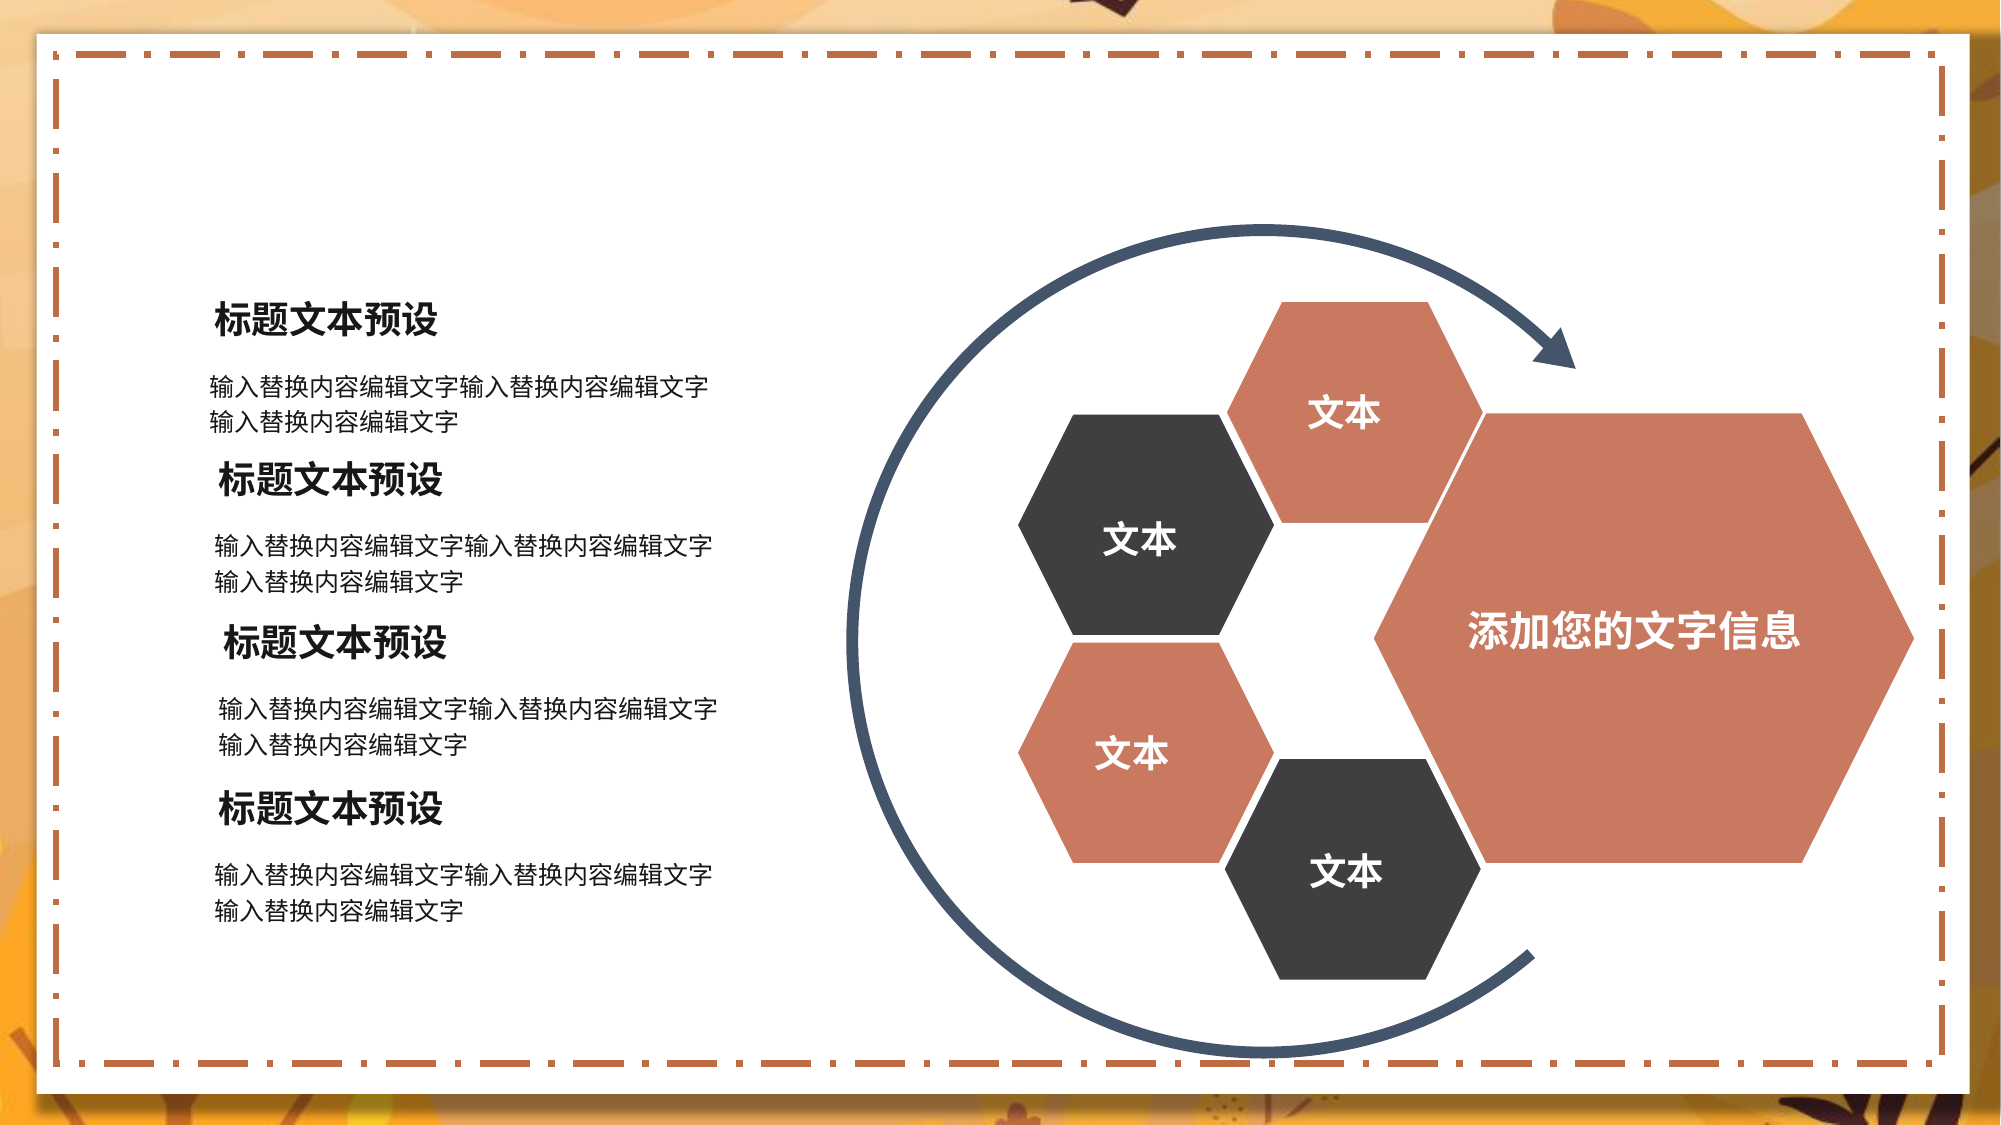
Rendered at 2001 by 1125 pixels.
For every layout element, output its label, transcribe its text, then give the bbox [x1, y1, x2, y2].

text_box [1225, 300, 1485, 524]
text_box 标题文本预设 [208, 611, 639, 681]
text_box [1372, 412, 1916, 865]
text_box 输入替换内容编辑文字输入替换内容编辑文字输入替换内容编辑文字 [203, 680, 748, 790]
picture [0, 0, 2000, 1125]
text_box 输入替换内容编辑文字输入替换内容编辑文字输入替换内容编辑文字 [199, 846, 743, 956]
text_box 标题文本预设 [203, 448, 635, 518]
text_box 输入替换内容编辑文字输入替换内容编辑文字输入替换内容编辑文字 [195, 357, 739, 467]
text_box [1016, 413, 1276, 637]
text_box 输入替换内容编辑文字输入替换内容编辑文字输入替换内容编辑文字 [199, 517, 743, 627]
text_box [1016, 641, 1276, 865]
text_box 标题文本预设 [199, 288, 630, 358]
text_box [846, 224, 1681, 1059]
text_box 标题文本预设 [203, 777, 635, 847]
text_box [1223, 757, 1483, 981]
